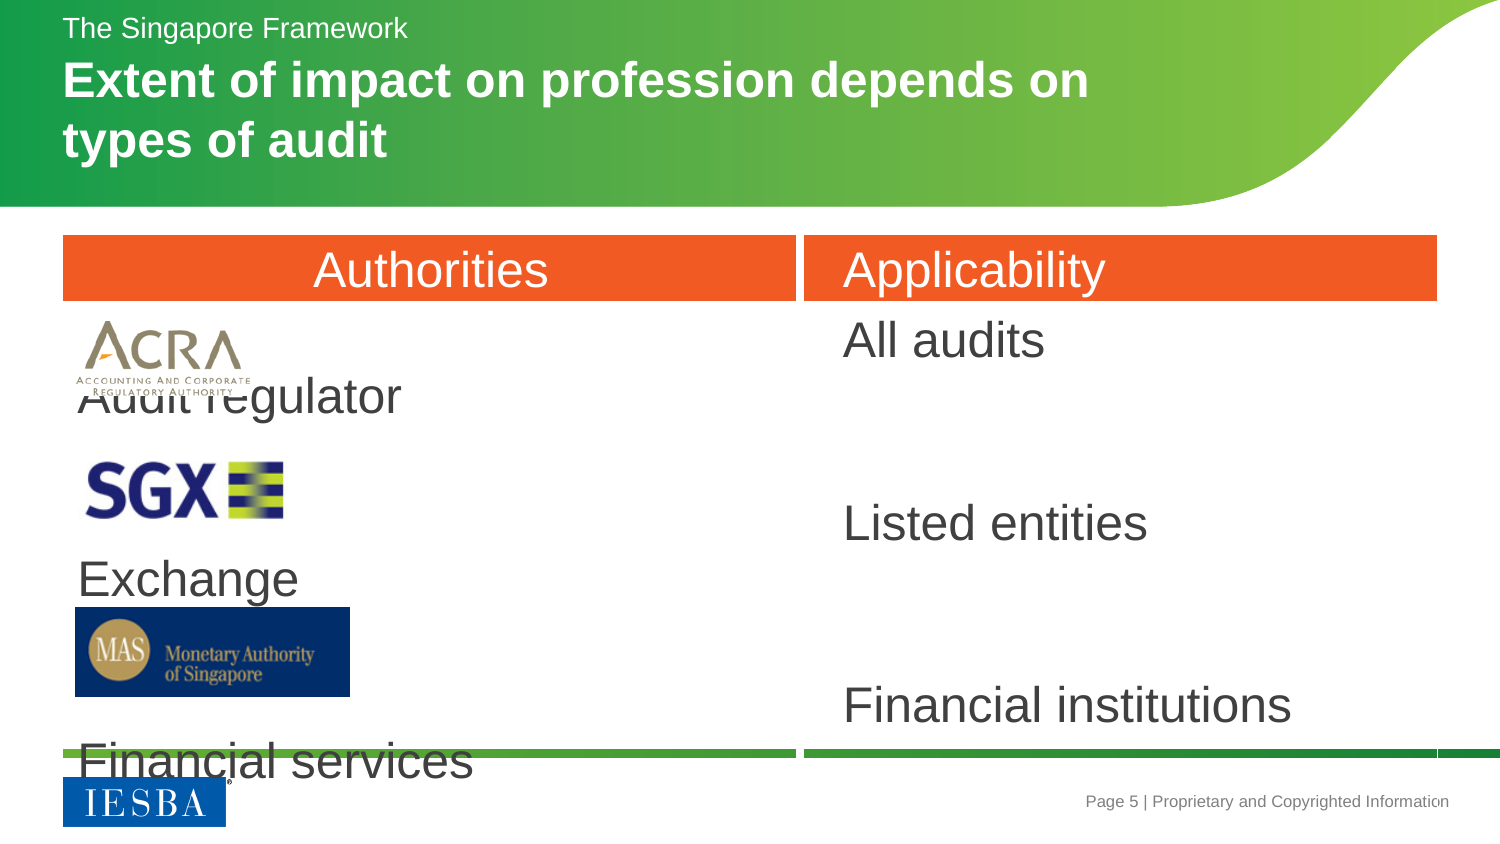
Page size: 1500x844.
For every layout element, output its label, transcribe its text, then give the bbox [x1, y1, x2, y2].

table_header Applicability [804, 235, 1437, 301]
table_cell All audits [804, 309, 1437, 483]
picture [74, 607, 351, 698]
picture [0, 0, 1500, 207]
table_header Authorities [63, 235, 796, 301]
picture [74, 452, 301, 530]
subtitle The Singapore Framework [62, 9, 500, 38]
title Extent of impact on profession depends on types of audit [62, 75, 1300, 141]
table_cell Exchange [63, 492, 796, 666]
table_cell Audit regulator [63, 309, 796, 483]
picture [74, 321, 251, 396]
table_cell Financial institutions [804, 674, 1437, 844]
table_cell Listed entities [804, 492, 1437, 666]
table_cell Financial services authority [63, 674, 796, 844]
